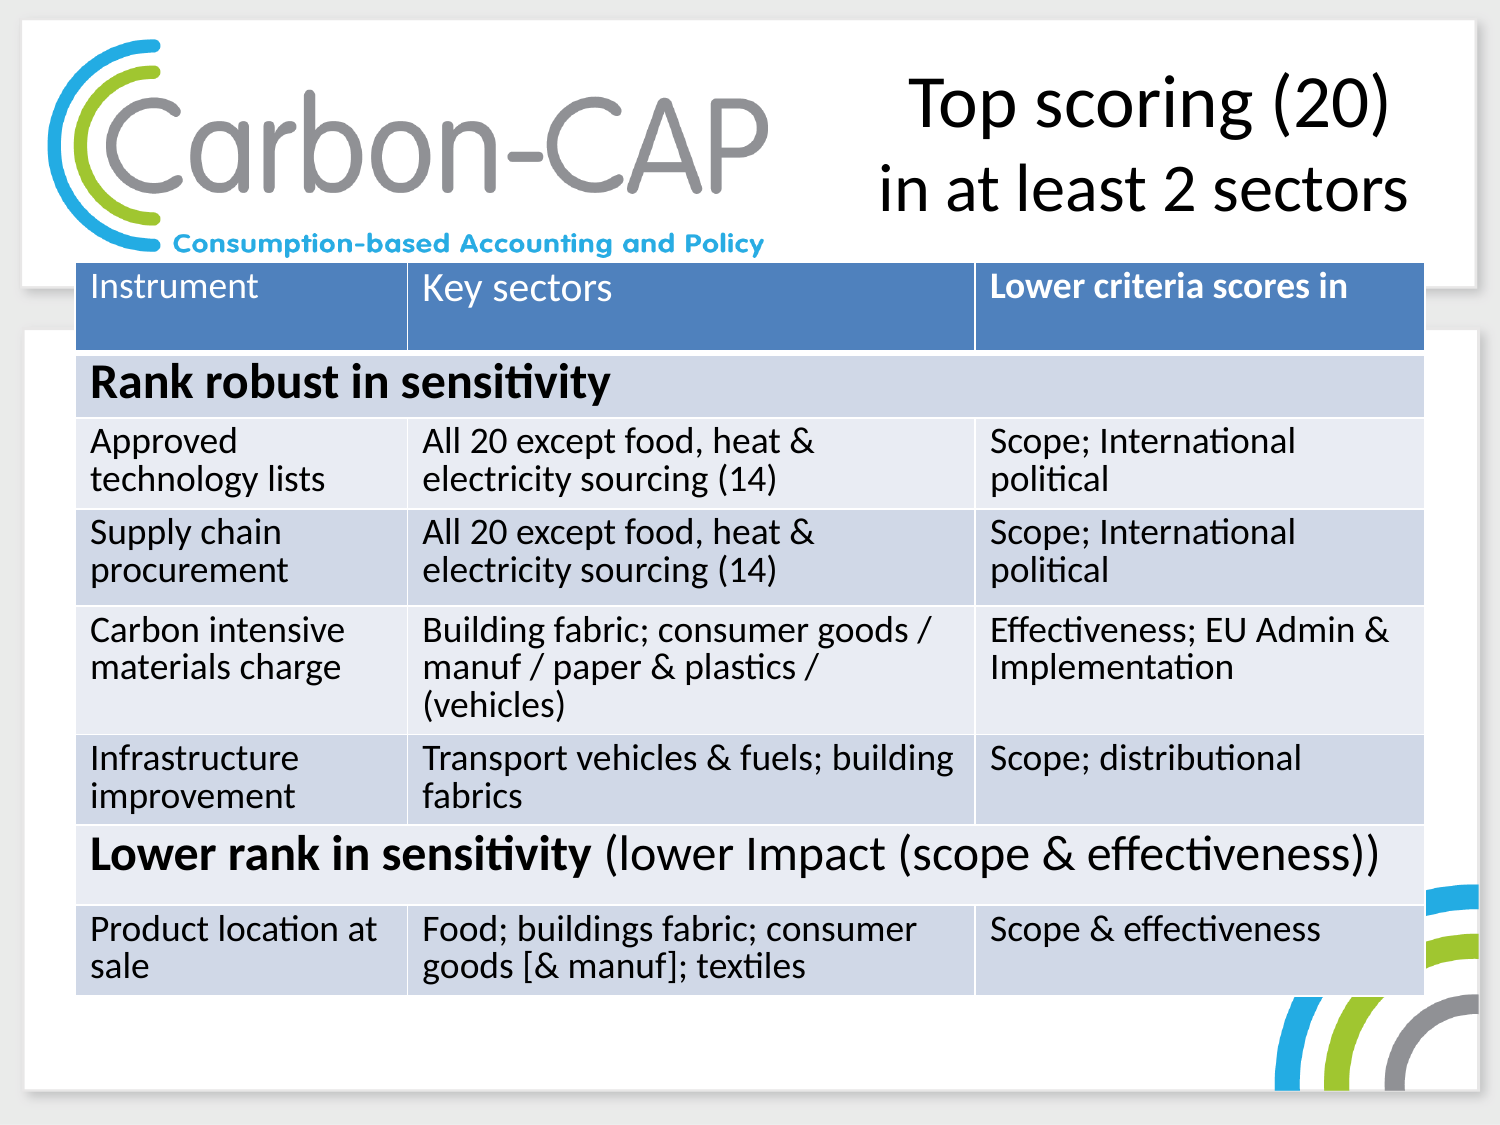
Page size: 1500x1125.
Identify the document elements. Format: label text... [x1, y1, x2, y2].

table_cell Carbon intensive materials charge [76, 607, 407, 734]
table_cell Effectiveness; EU Admin & Implementation [976, 607, 1424, 734]
table_header Key sectors [408, 263, 974, 350]
table_cell Supply chain procurement [76, 510, 407, 605]
table_cell Scope; International political [976, 419, 1424, 508]
table_cell Scope; International political [976, 510, 1424, 605]
table_cell Transport vehicles & fuels; building fabrics [408, 735, 974, 824]
table_cell Scope & effectiveness [976, 906, 1424, 995]
table_header Lower criteria scores in [976, 263, 1424, 350]
table_cell Scope; distributional [976, 735, 1424, 824]
table_header Instrument [76, 263, 407, 350]
table_cell Building fabric; consumer goods / manuf / paper & plastics / (vehicles) [408, 607, 974, 734]
picture [0, 0, 1500, 1125]
table_cell All 20 except food, heat & electricity sourcing (14) [408, 419, 974, 508]
table_cell All 20 except food, heat & electricity sourcing (14) [408, 510, 974, 605]
table_cell Approved technology lists [76, 419, 407, 508]
title Top scoring (20) in at least 2 sectors [75, 45, 1425, 233]
table_cell Product location at sale [76, 906, 407, 995]
table_cell Food; buildings fabric; consumer goods [& manuf]; textiles [408, 906, 974, 995]
table_cell Rank robust in sensitivity [76, 356, 1424, 417]
table_cell Infrastructure improvement [76, 735, 407, 824]
table_cell Lower rank in sensitivity (lower Impact (scope & effectiveness)) [76, 826, 1424, 904]
